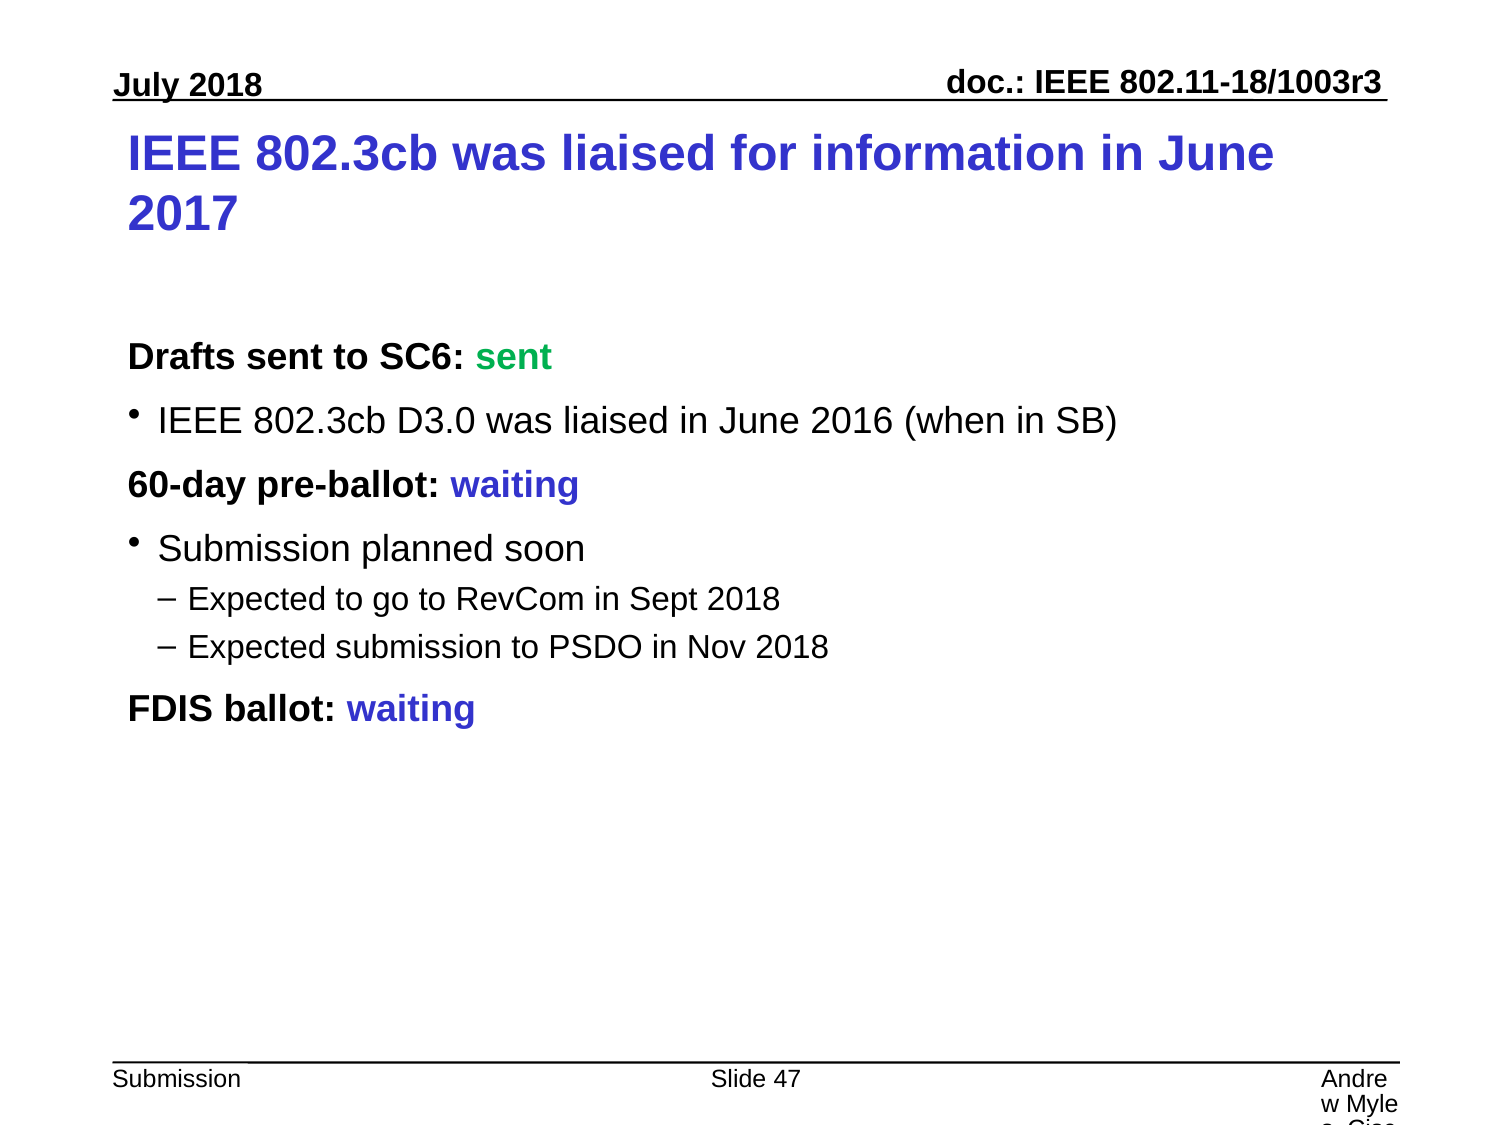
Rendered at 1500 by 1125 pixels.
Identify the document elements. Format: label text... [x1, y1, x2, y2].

list Drafts sent to SC6: sent IEEE 802.3cb D3.0 was liaised in June 2016 (when in SB) 60-day pre-ballot: waiting Submission planned soon Expected to go to RevCom in Sept 2018 Expected submission to PSDO in Nov 2018 FDIS ballot: waiting [112, 324, 1388, 1000]
footer Andrew Myles, Cisco [1320, 1061, 1402, 1093]
slide_number Slide 47 [709, 1061, 803, 1093]
title IEEE 802.3cb was liaised for information in June 2017 [112, 112, 1388, 288]
